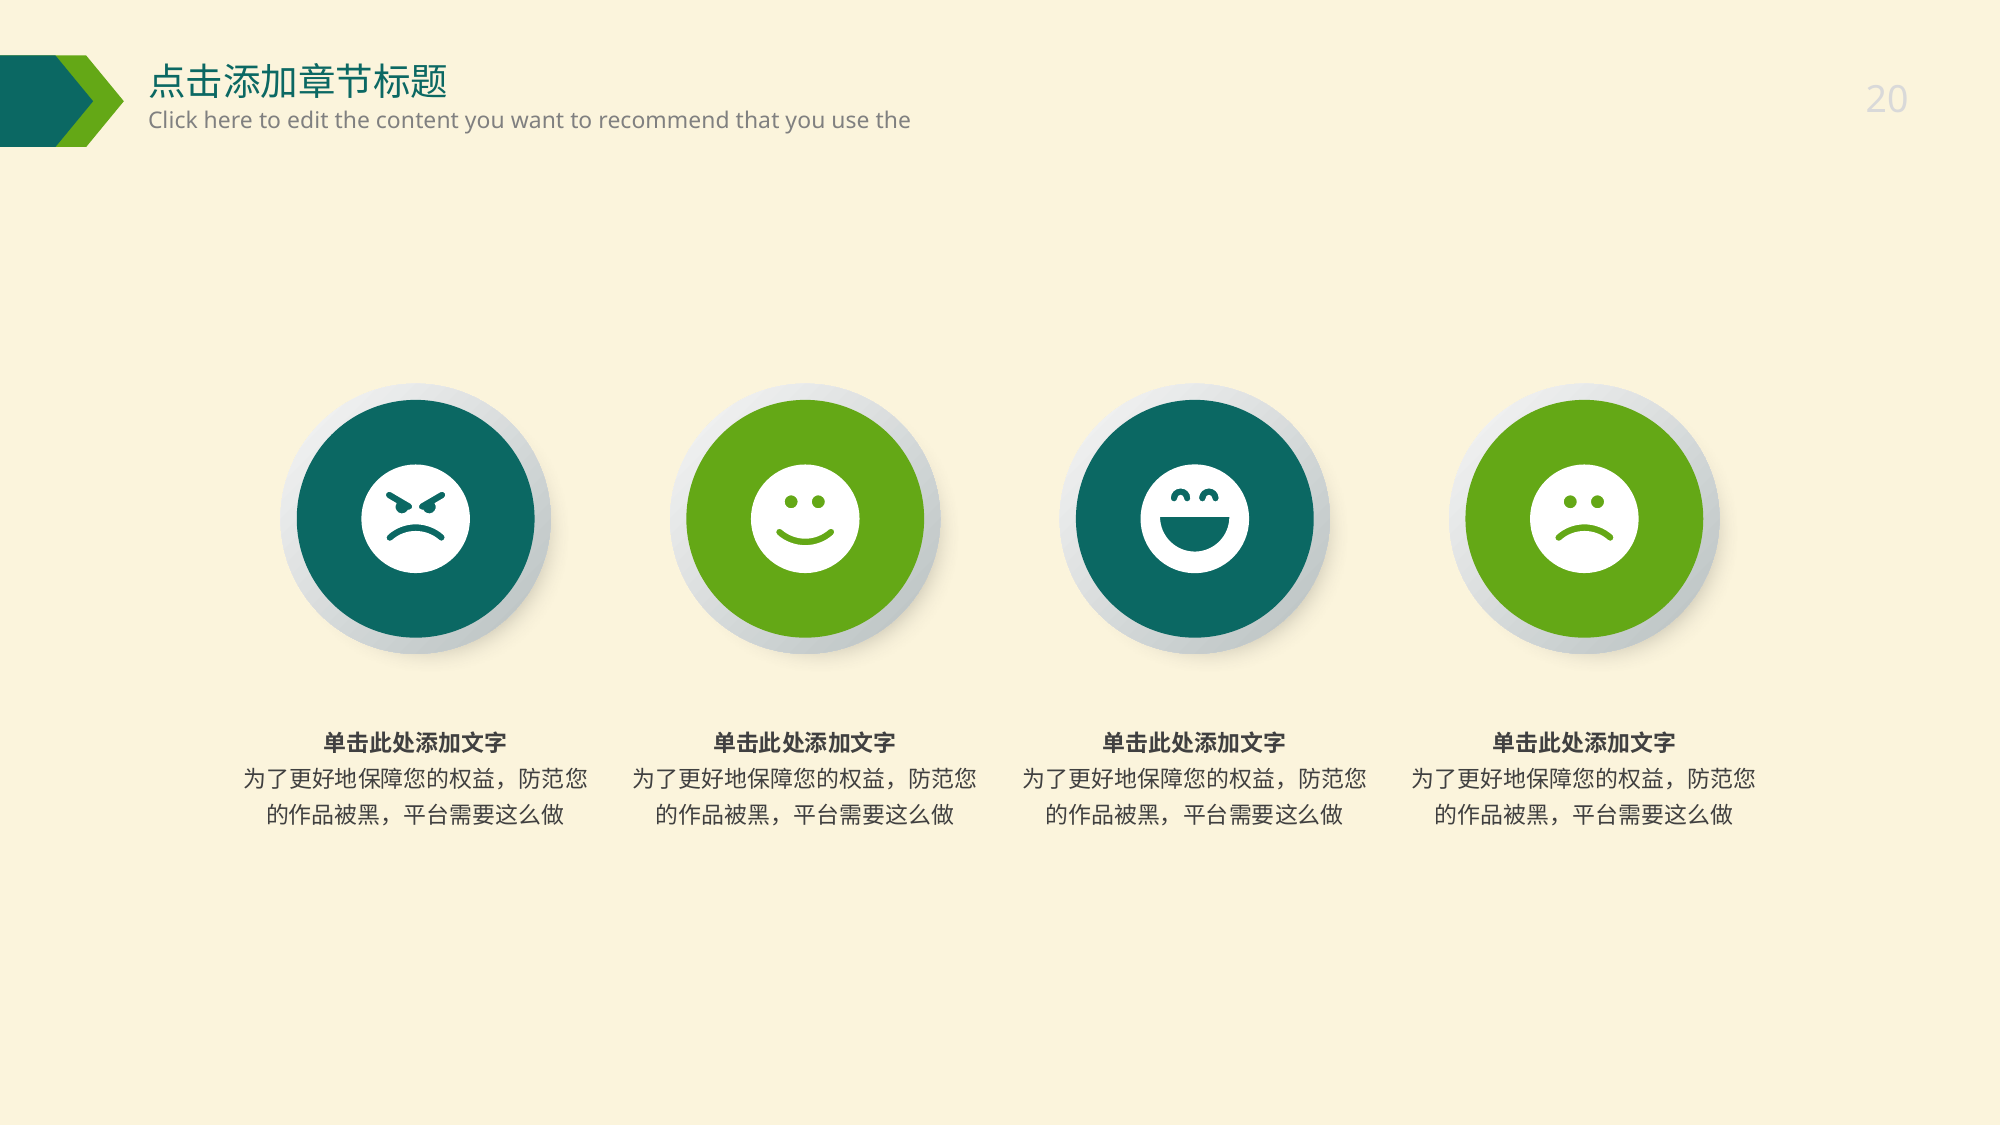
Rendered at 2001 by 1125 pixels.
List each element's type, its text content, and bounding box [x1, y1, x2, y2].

list 点击添加章节标题 [133, 55, 1427, 101]
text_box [1059, 383, 1330, 654]
text_box 单击此处添加文字 为了更好地保障您的权益，防范您的作品被黑，平台需要这么做 [1396, 713, 1772, 835]
list Click here to edit the content you want to recommend that you use the [133, 101, 1427, 152]
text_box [280, 383, 551, 654]
text_box 单击此处添加文字 为了更好地保障您的权益，防范您的作品被黑，平台需要这么做 [228, 713, 604, 835]
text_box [1449, 383, 1720, 654]
text_box 单击此处添加文字 为了更好地保障您的权益，防范您的作品被黑，平台需要这么做 [617, 713, 993, 835]
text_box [670, 383, 941, 654]
text_box 单击此处添加文字 为了更好地保障您的权益，防范您的作品被黑，平台需要这么做 [1007, 713, 1383, 835]
